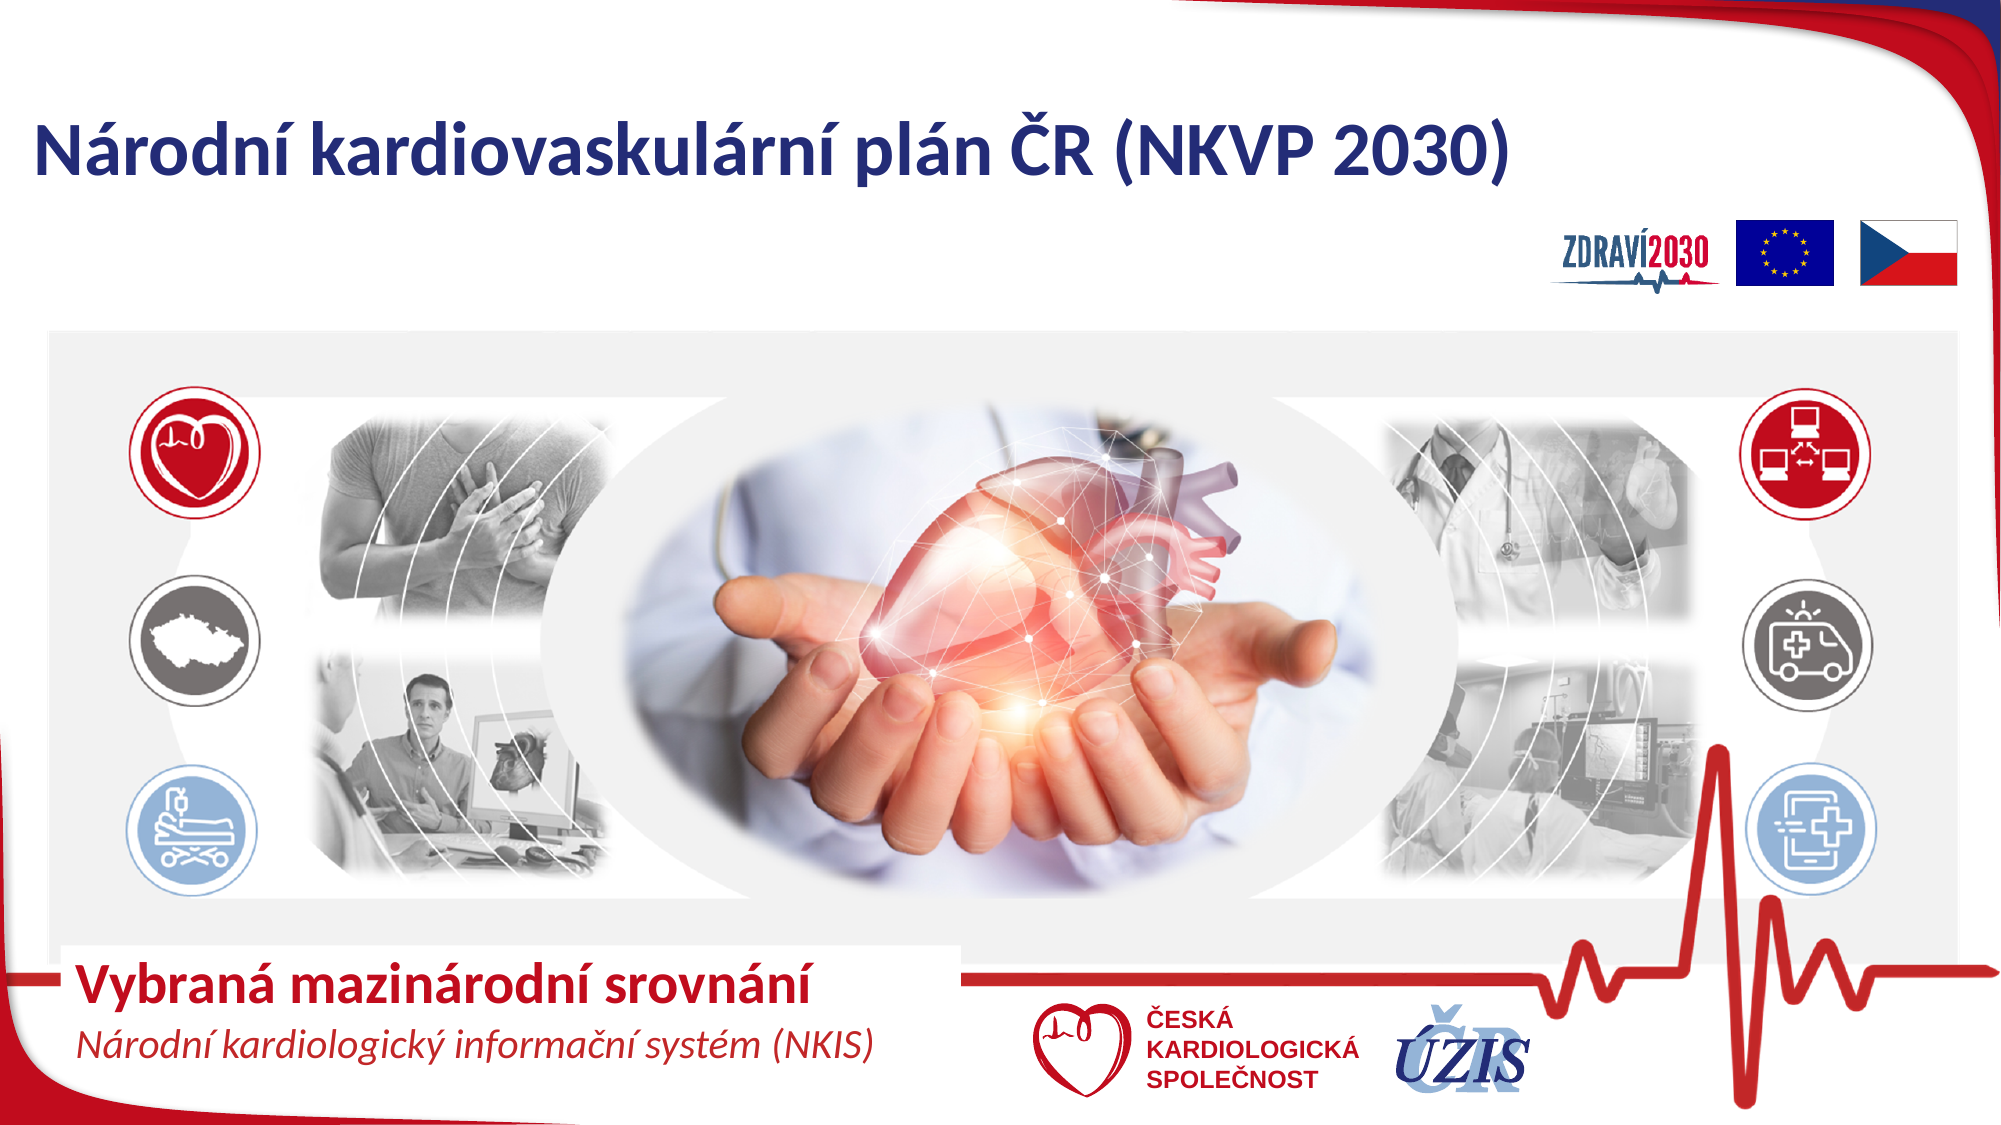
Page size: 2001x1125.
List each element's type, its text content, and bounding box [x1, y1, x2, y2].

picture [0, 195, 2000, 1113]
subtitle Vybraná mazinárodní srovnání [60, 945, 961, 1006]
text_box Národní kardiovaskulární plán ČR (NKVP 2030) [18, 72, 1635, 229]
picture [1072, 1084, 1100, 1095]
text_box Národní kardiologický informační systém (NKIS) [60, 1006, 1121, 1084]
